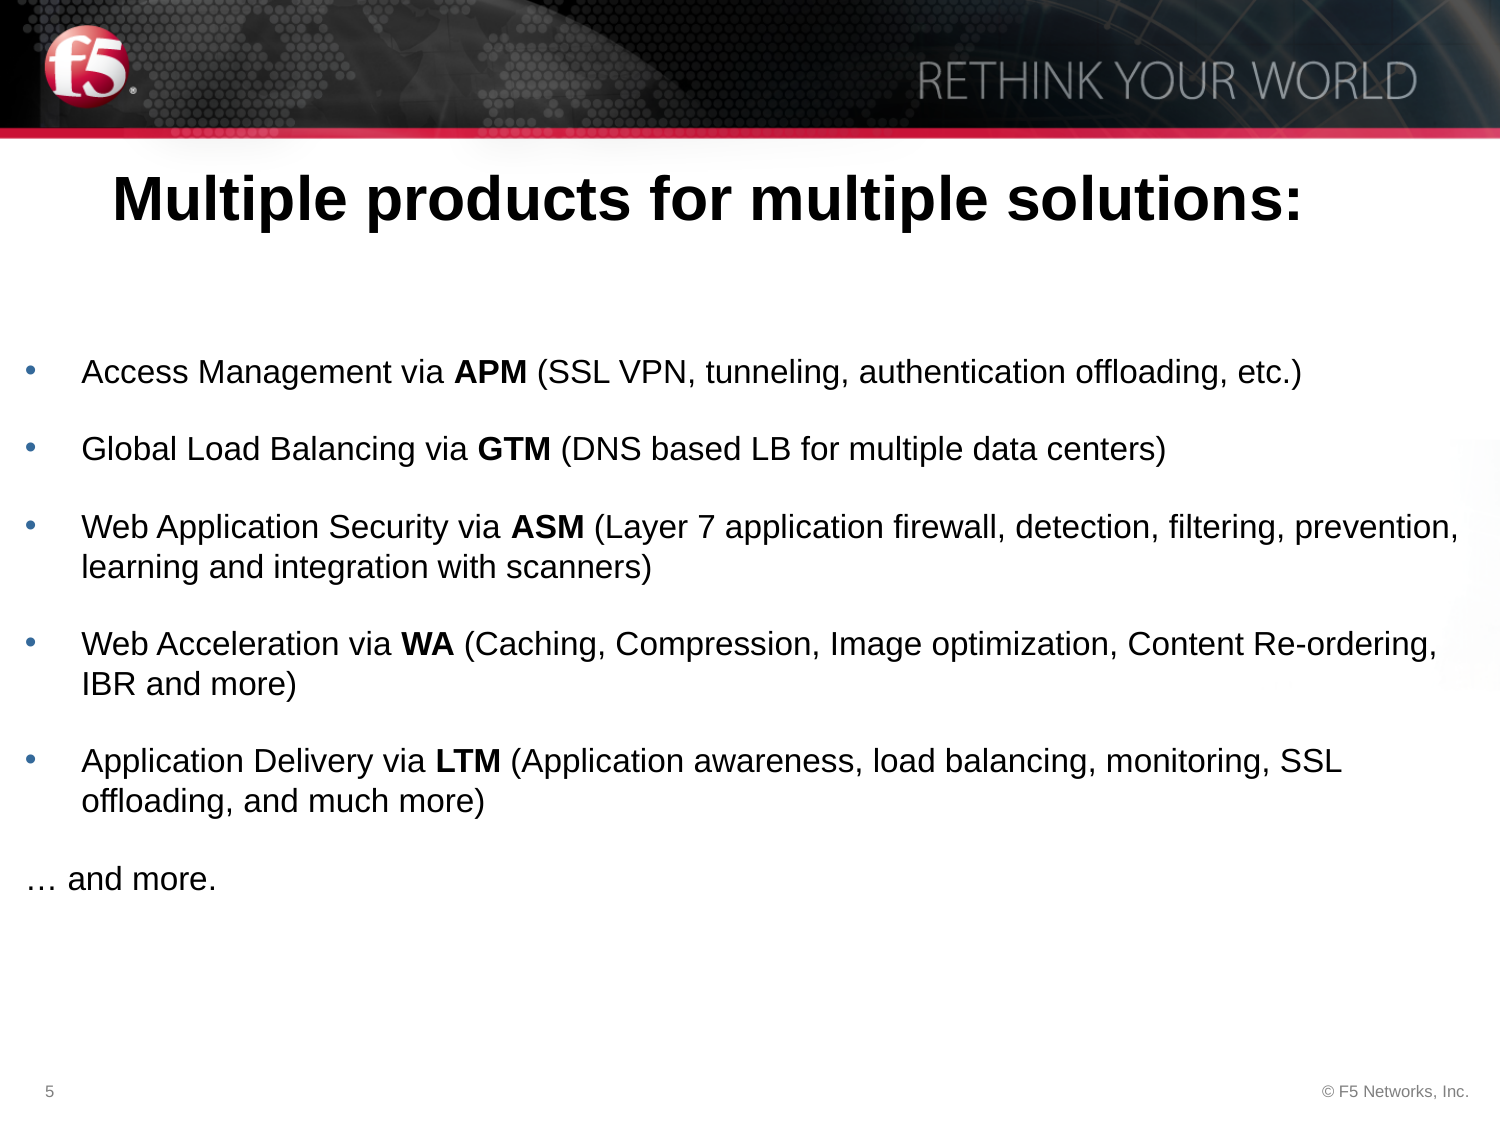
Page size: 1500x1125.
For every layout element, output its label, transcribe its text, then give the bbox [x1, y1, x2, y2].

picture [0, 0, 1500, 1125]
subtitle Access Management via APM (SSL VPN, tunneling, authentication offloading, etc.) Global Load Balancing via GTM (DNS based LB for multiple data centers) Web Application Security via ASM (Layer 7 application firewall, detection, filtering, prevention, learning and integration with scanners) Web Acceleration via WA (Caching, Compression, Image optimization, Content Re-ordering, IBR and more) Application Delivery via LTM (Application awareness, load balancing, monitoring, SSL offloading, and much more) … and more. [24, 350, 1463, 950]
title Multiple products for multiple solutions: [112, 162, 1388, 264]
